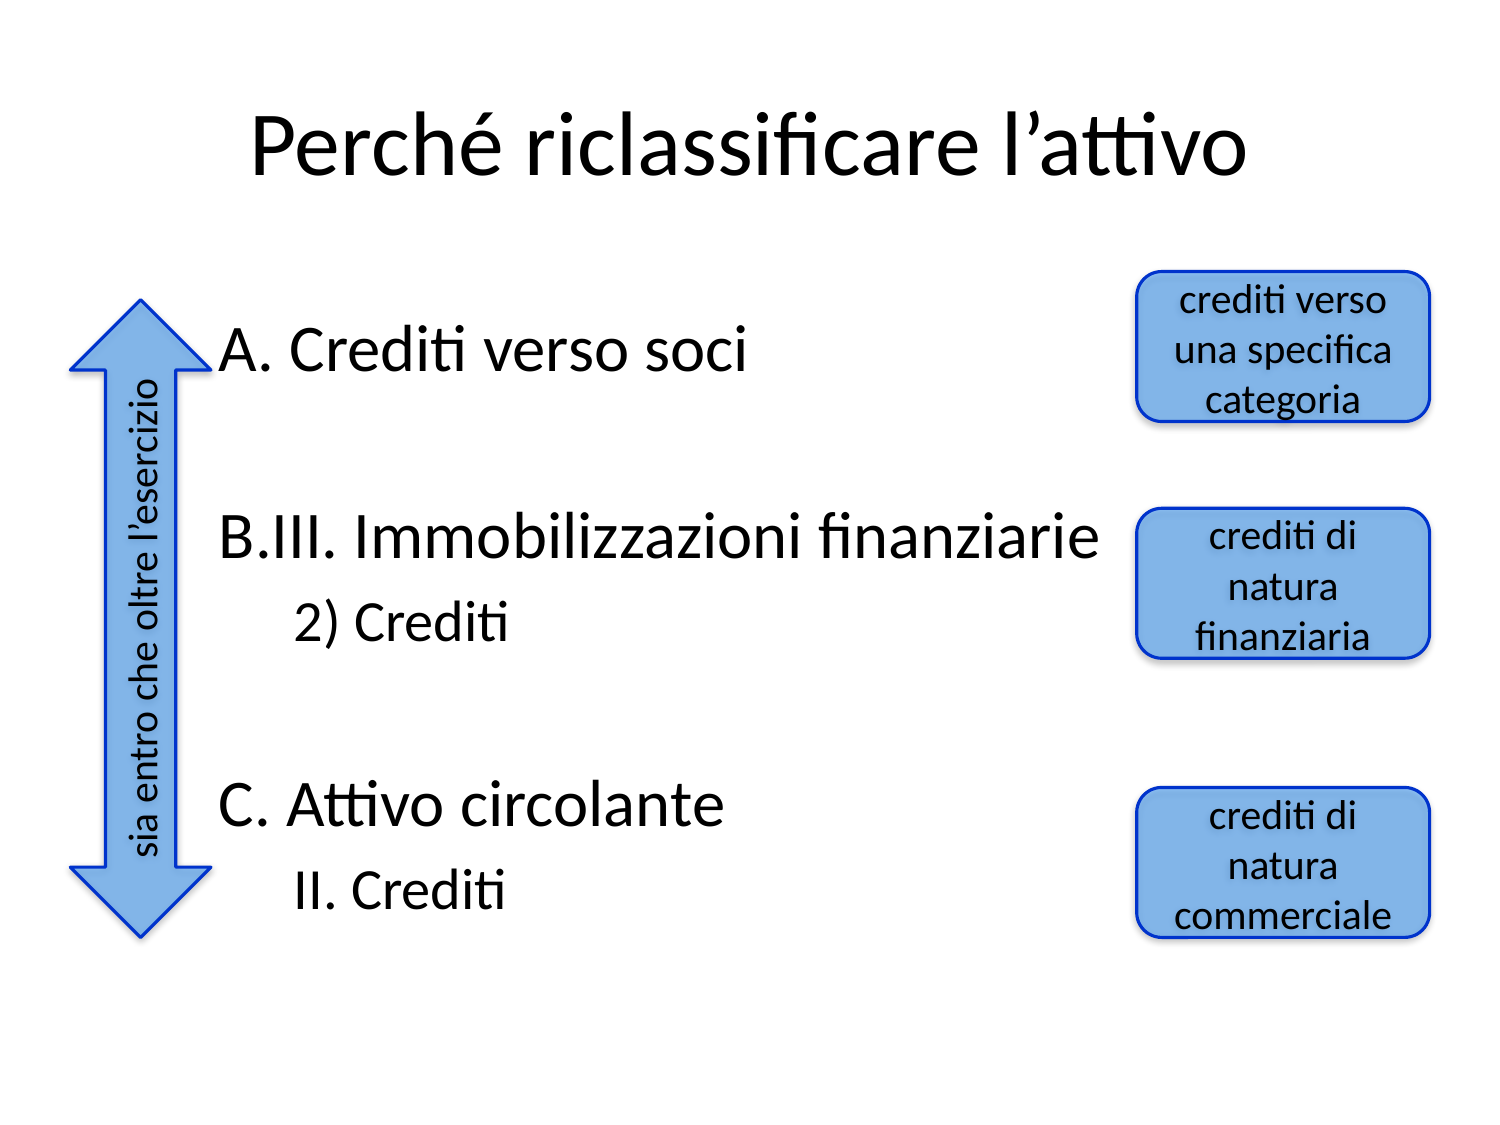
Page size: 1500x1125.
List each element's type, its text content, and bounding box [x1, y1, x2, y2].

text_box crediti di natura commerciale [1135, 786, 1431, 939]
text_box crediti di natura finanziaria [1135, 507, 1431, 660]
list A. Crediti verso soci B.III. Immobilizzazioni finanziarie 2) Crediti C. Attivo circolante II. Crediti [203, 297, 1125, 973]
text_box sia entro che oltre l’esercizio [69, 299, 212, 939]
title Perché riclassificare l’attivo [75, 45, 1425, 233]
text_box crediti verso una specifica categoria [1135, 270, 1431, 423]
